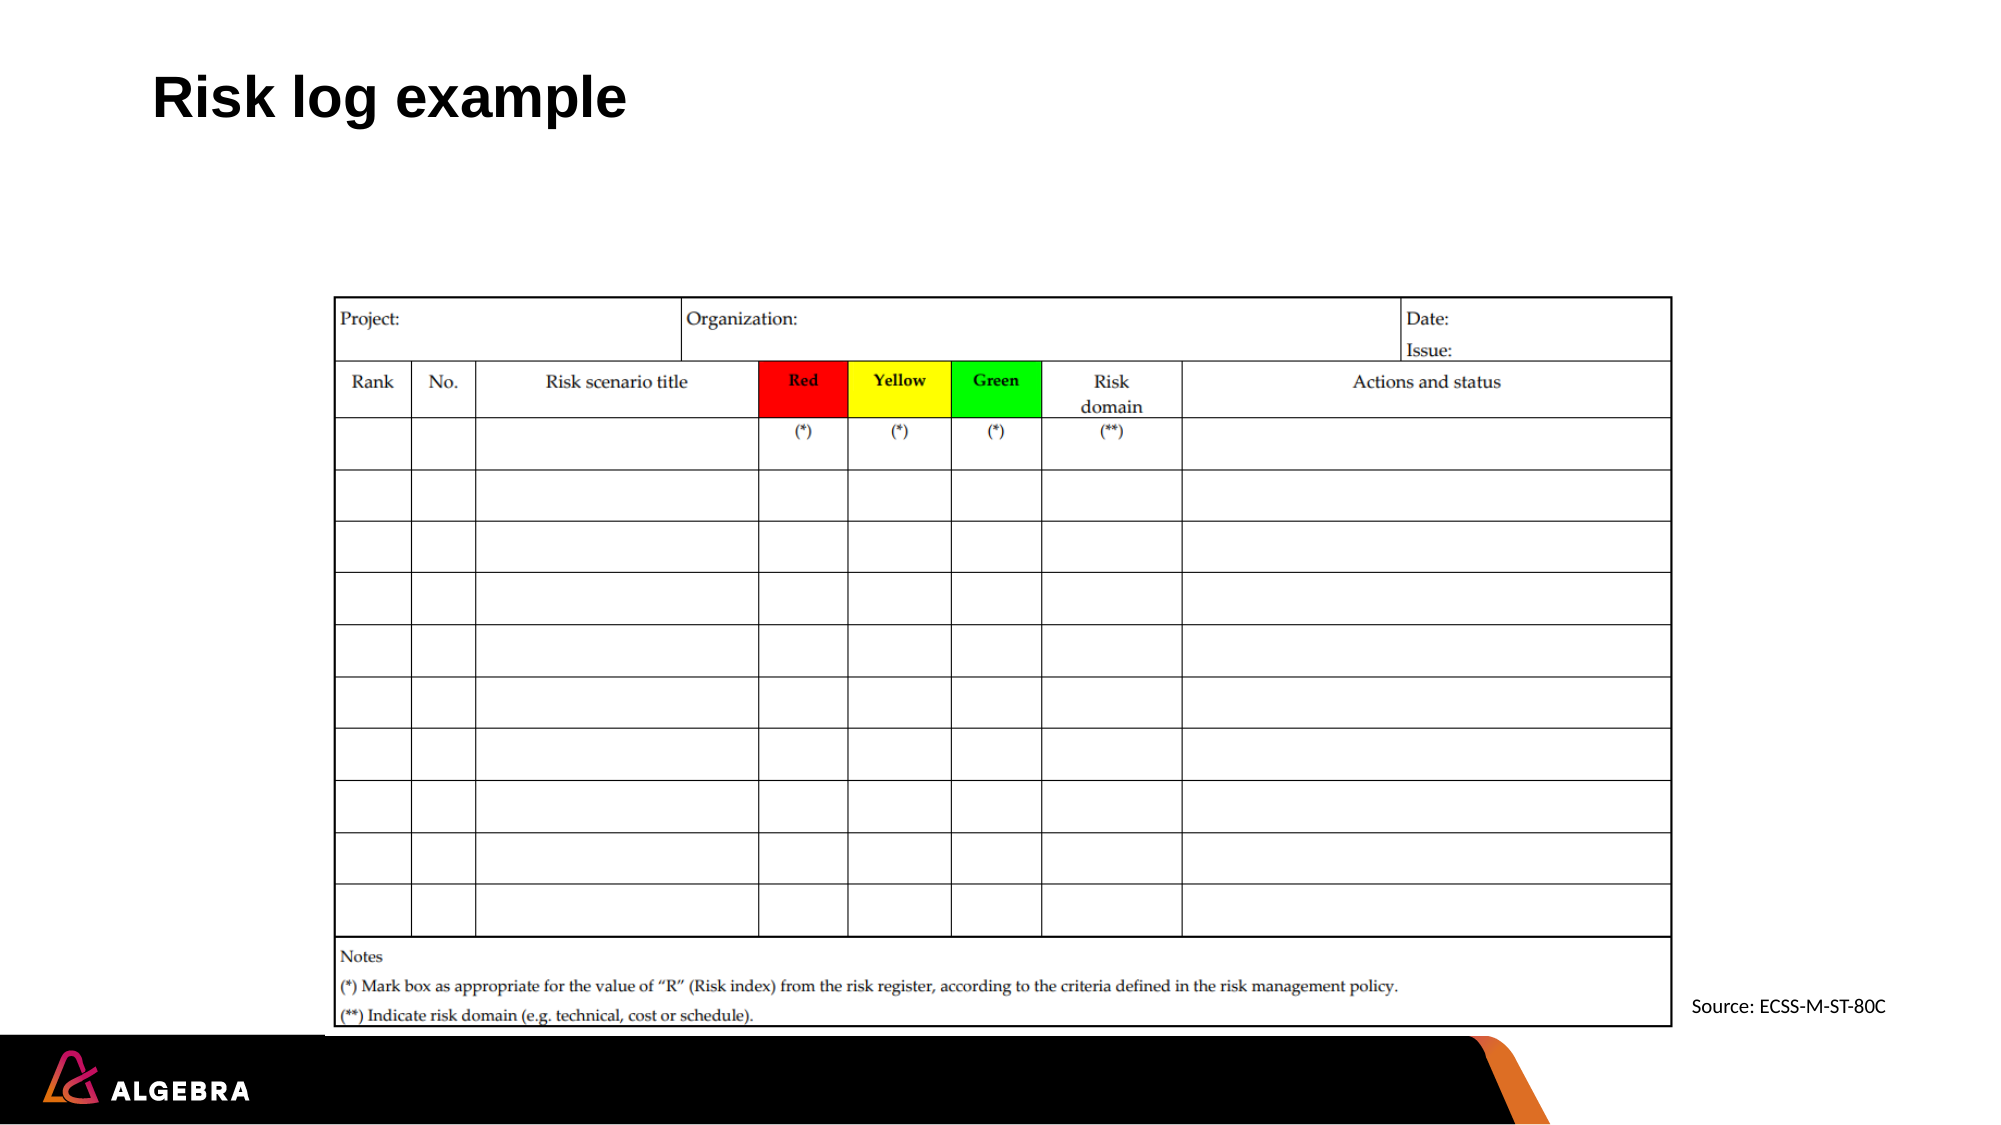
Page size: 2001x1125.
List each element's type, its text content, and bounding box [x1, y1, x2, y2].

title Risk log example [137, 59, 1863, 278]
picture [0, 293, 1733, 1125]
text_box Source: ECSS-M-ST-80C [1678, 985, 1936, 1022]
